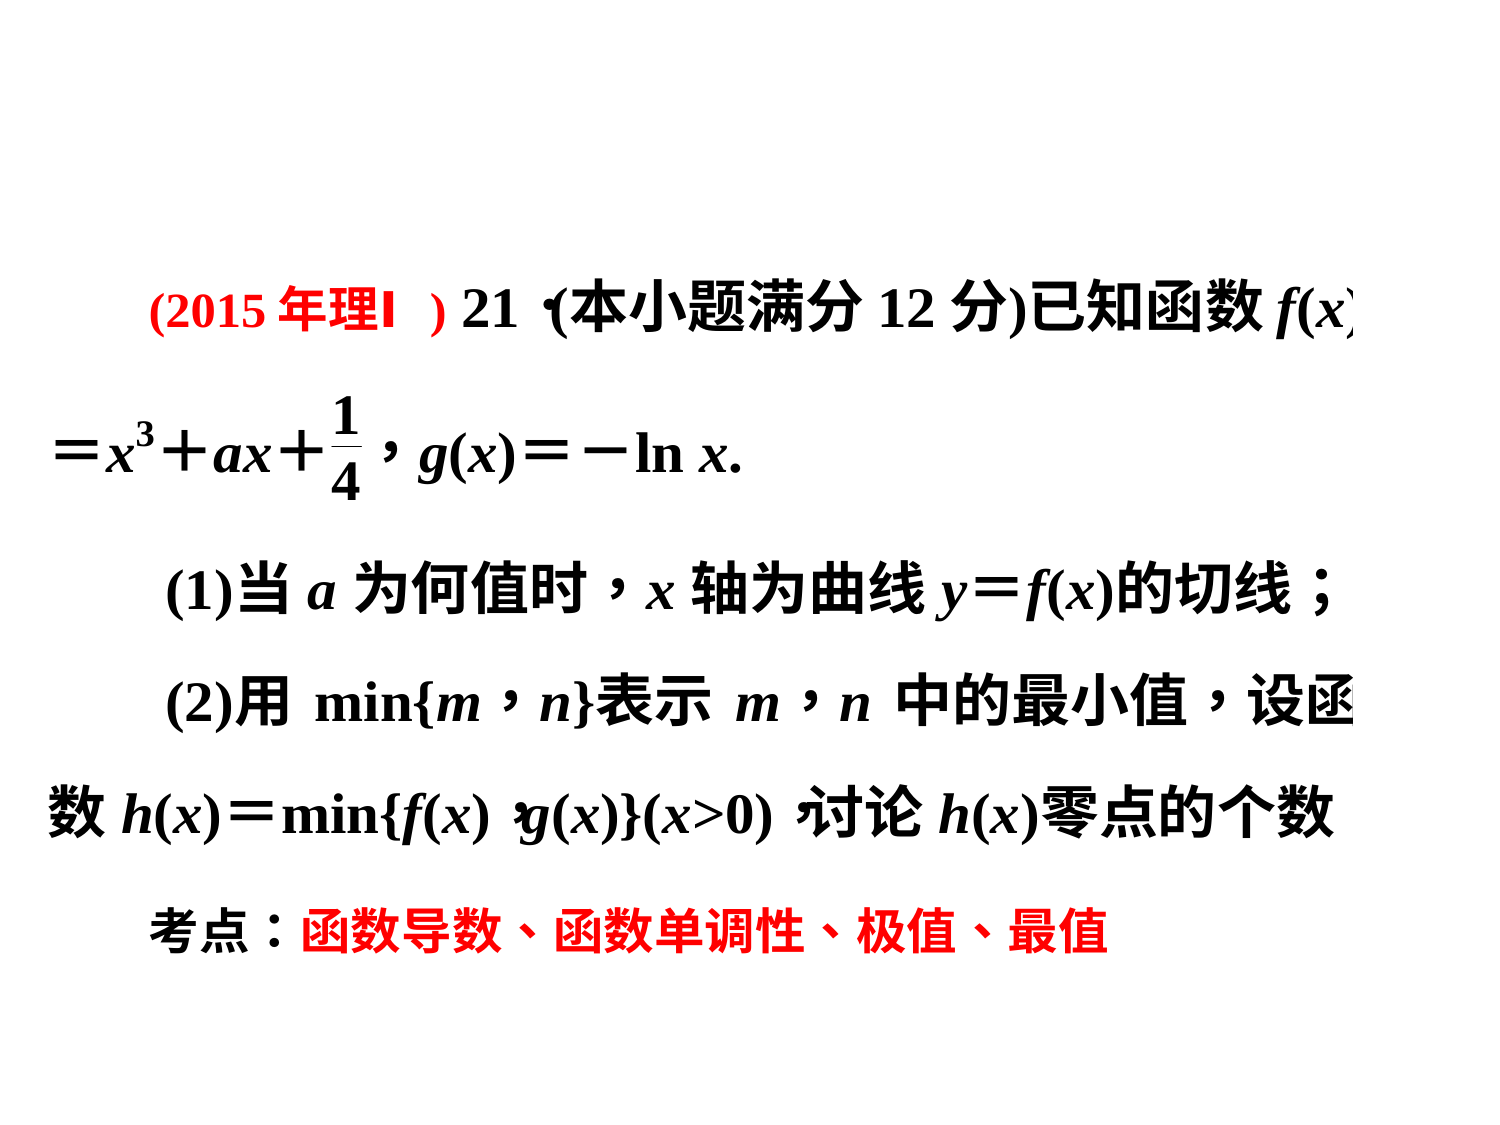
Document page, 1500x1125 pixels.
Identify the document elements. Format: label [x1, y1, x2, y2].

text_box [46, 269, 1353, 1017]
